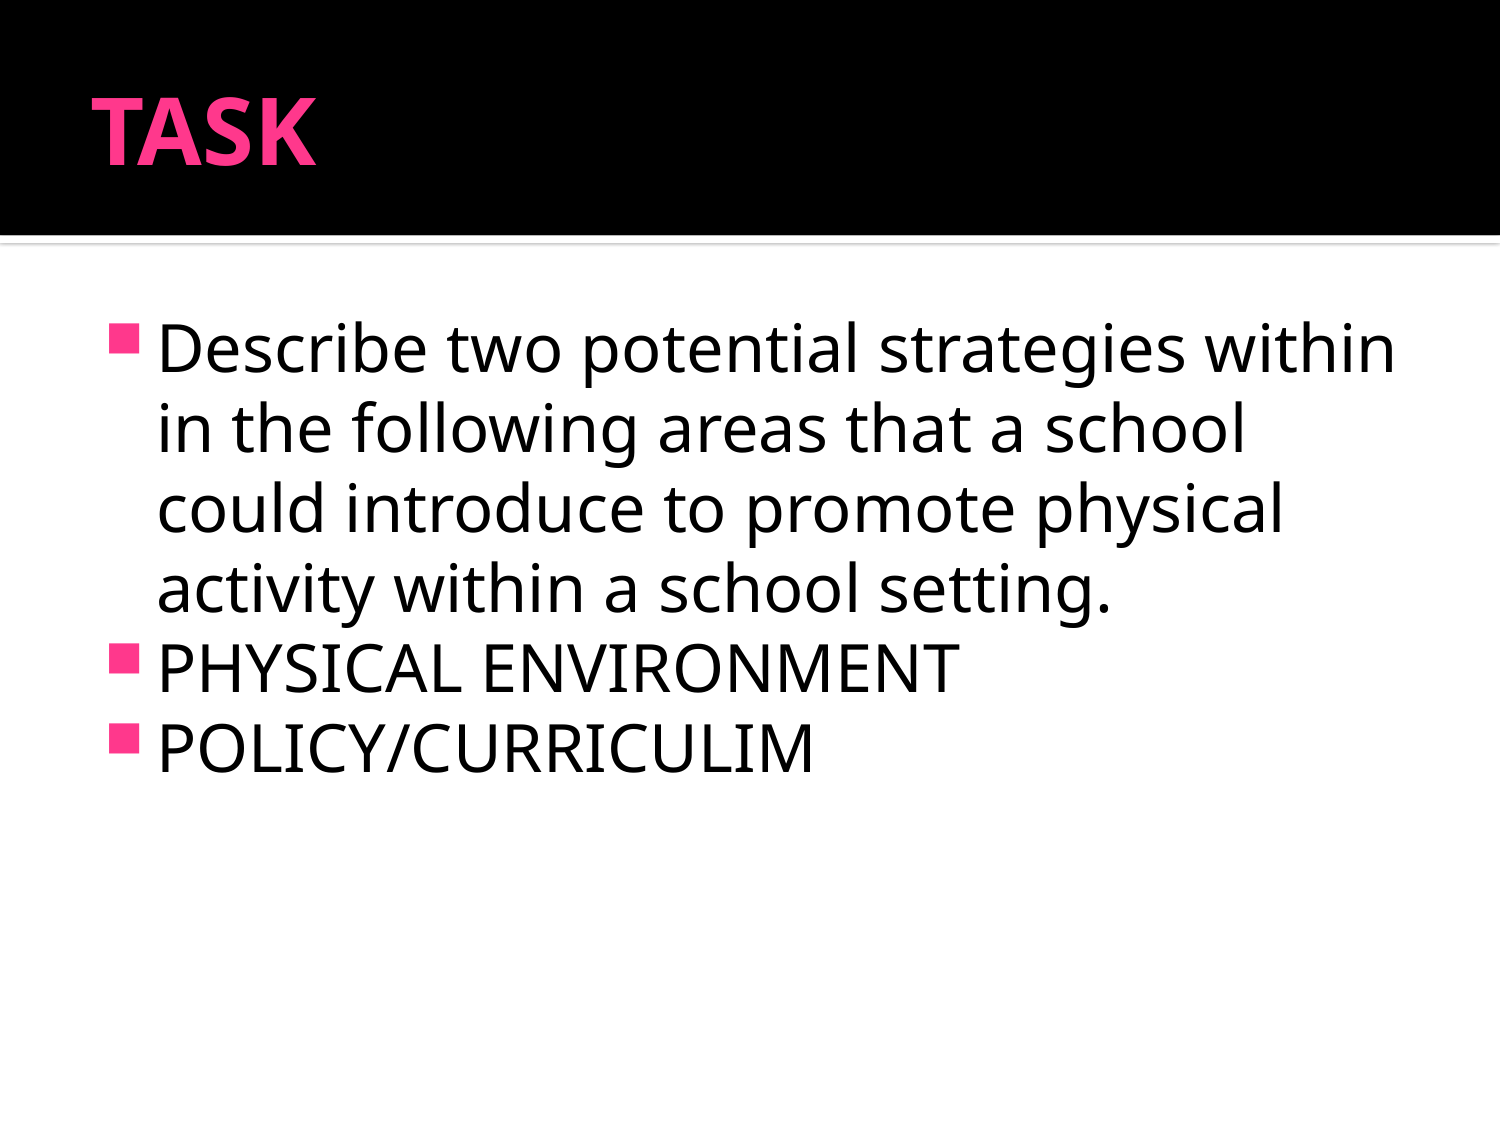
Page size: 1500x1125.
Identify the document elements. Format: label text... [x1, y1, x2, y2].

title TASK [75, 25, 1425, 231]
list Describe two potential strategies within in the following areas that a school could introduce to promote physical activity within a school setting. PHYSICAL ENVIRONMENT POLICY/CURRICULIM [75, 291, 1425, 1050]
